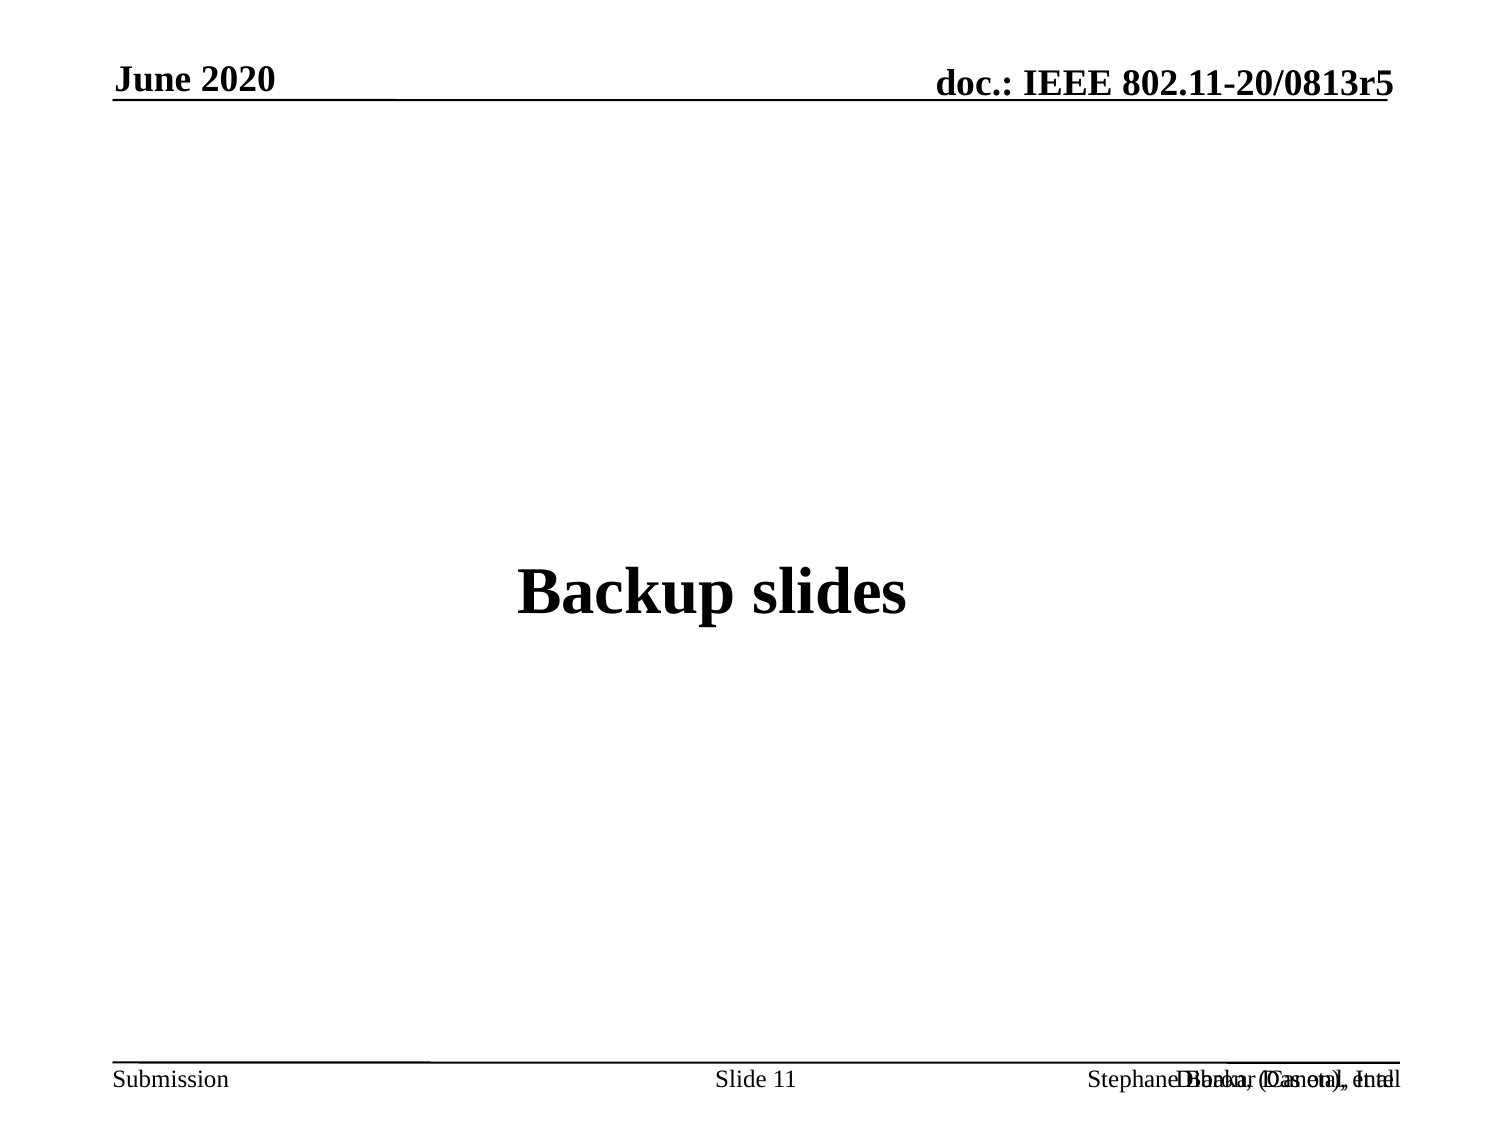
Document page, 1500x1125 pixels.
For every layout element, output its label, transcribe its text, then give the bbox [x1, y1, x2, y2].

title Backup slides [75, 499, 1351, 675]
slide_number Slide 11 [712, 1061, 800, 1123]
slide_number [114, 54, 423, 100]
footer Stephane Baron, (Canon), et al [878, 1061, 1402, 1093]
